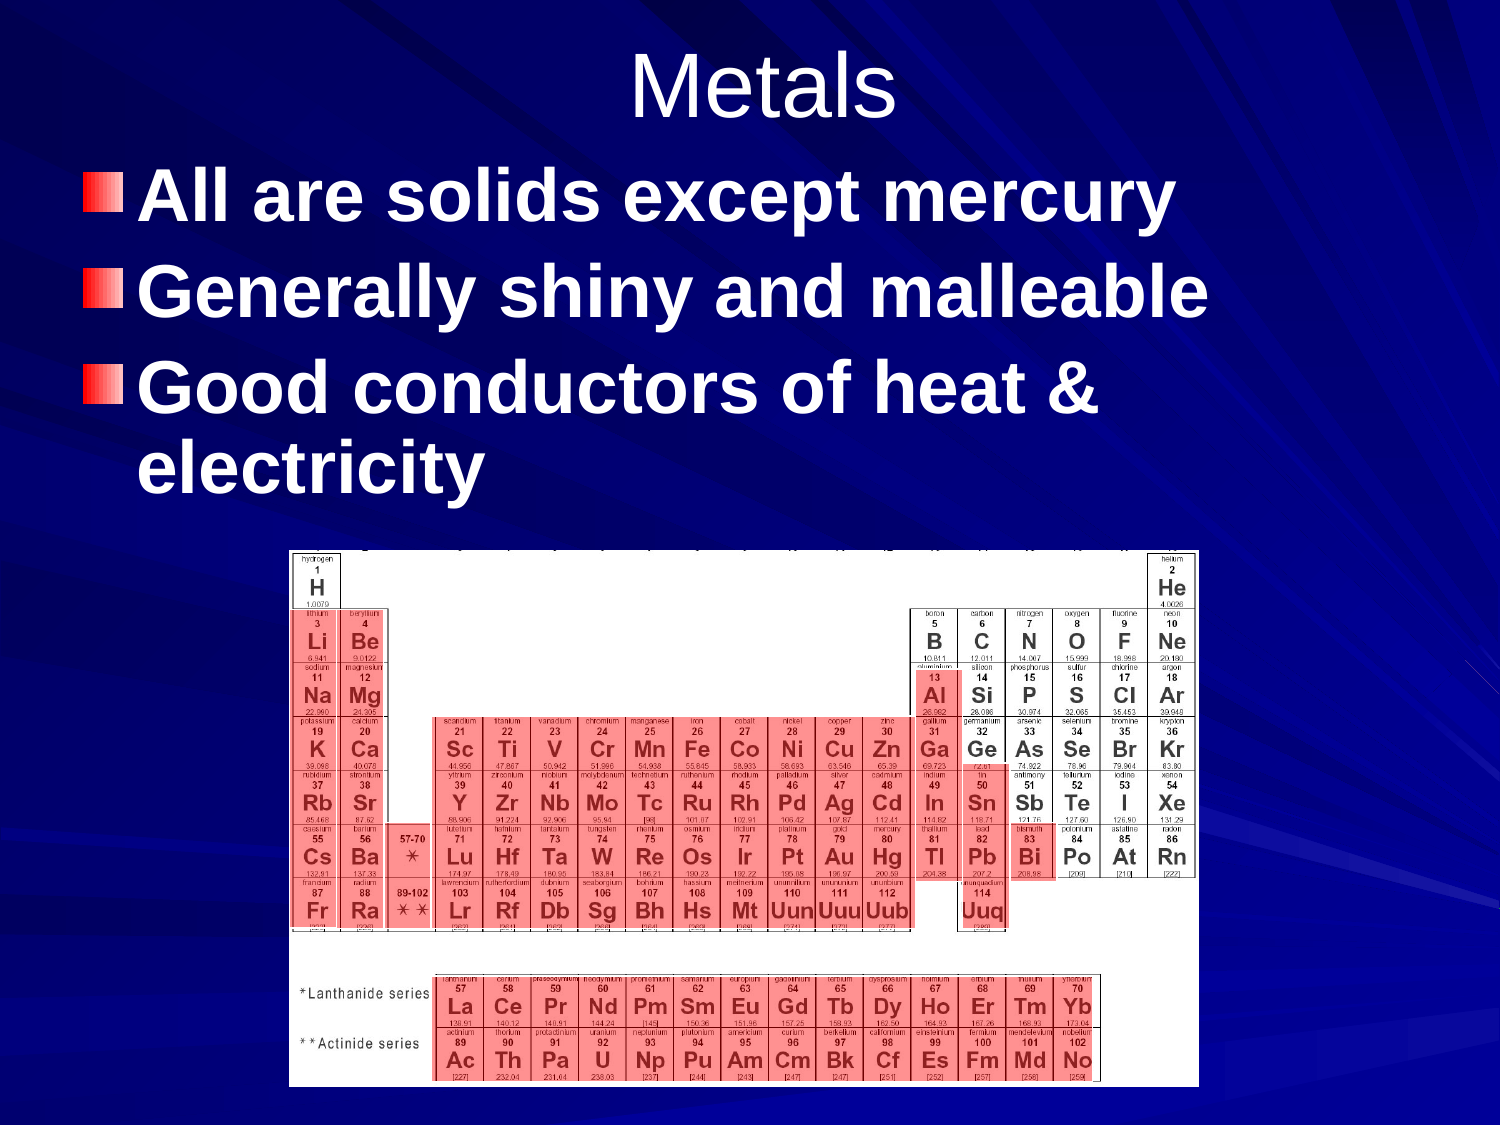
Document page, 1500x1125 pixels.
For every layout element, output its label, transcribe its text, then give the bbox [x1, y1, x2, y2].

list All are solids except mercury Generally shiny and malleable Good conductors of heat & electricity [64, 148, 1448, 528]
picture [79, 360, 128, 408]
picture [79, 168, 128, 216]
picture [79, 264, 128, 312]
picture [289, 550, 1199, 1087]
title Metals [88, 11, 1439, 148]
